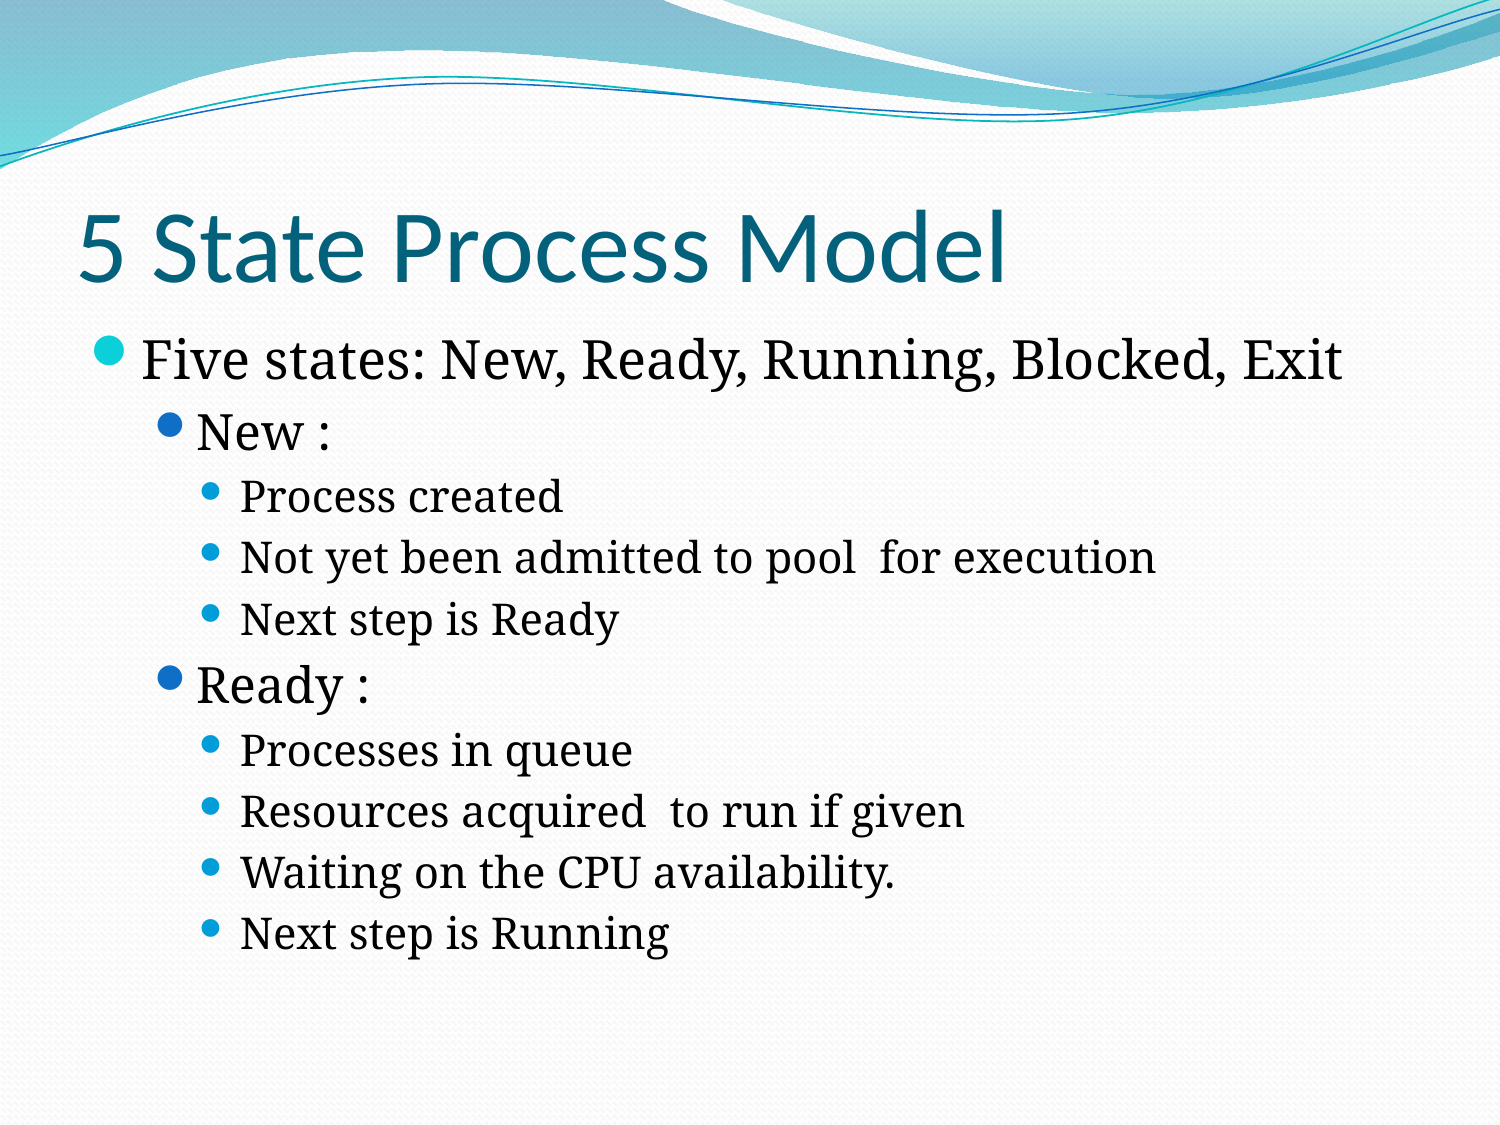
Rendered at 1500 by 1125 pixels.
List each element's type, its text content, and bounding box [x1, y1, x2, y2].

title 5 State Process Model [75, 115, 1425, 303]
list Five states: New, Ready, Running, Blocked, Exit New : Process created Not yet been admitted to pool for execution Next step is Ready Ready : Processes in queue Resources acquired to run if given Waiting on the CPU availability. Next step is Running [75, 317, 1425, 1038]
